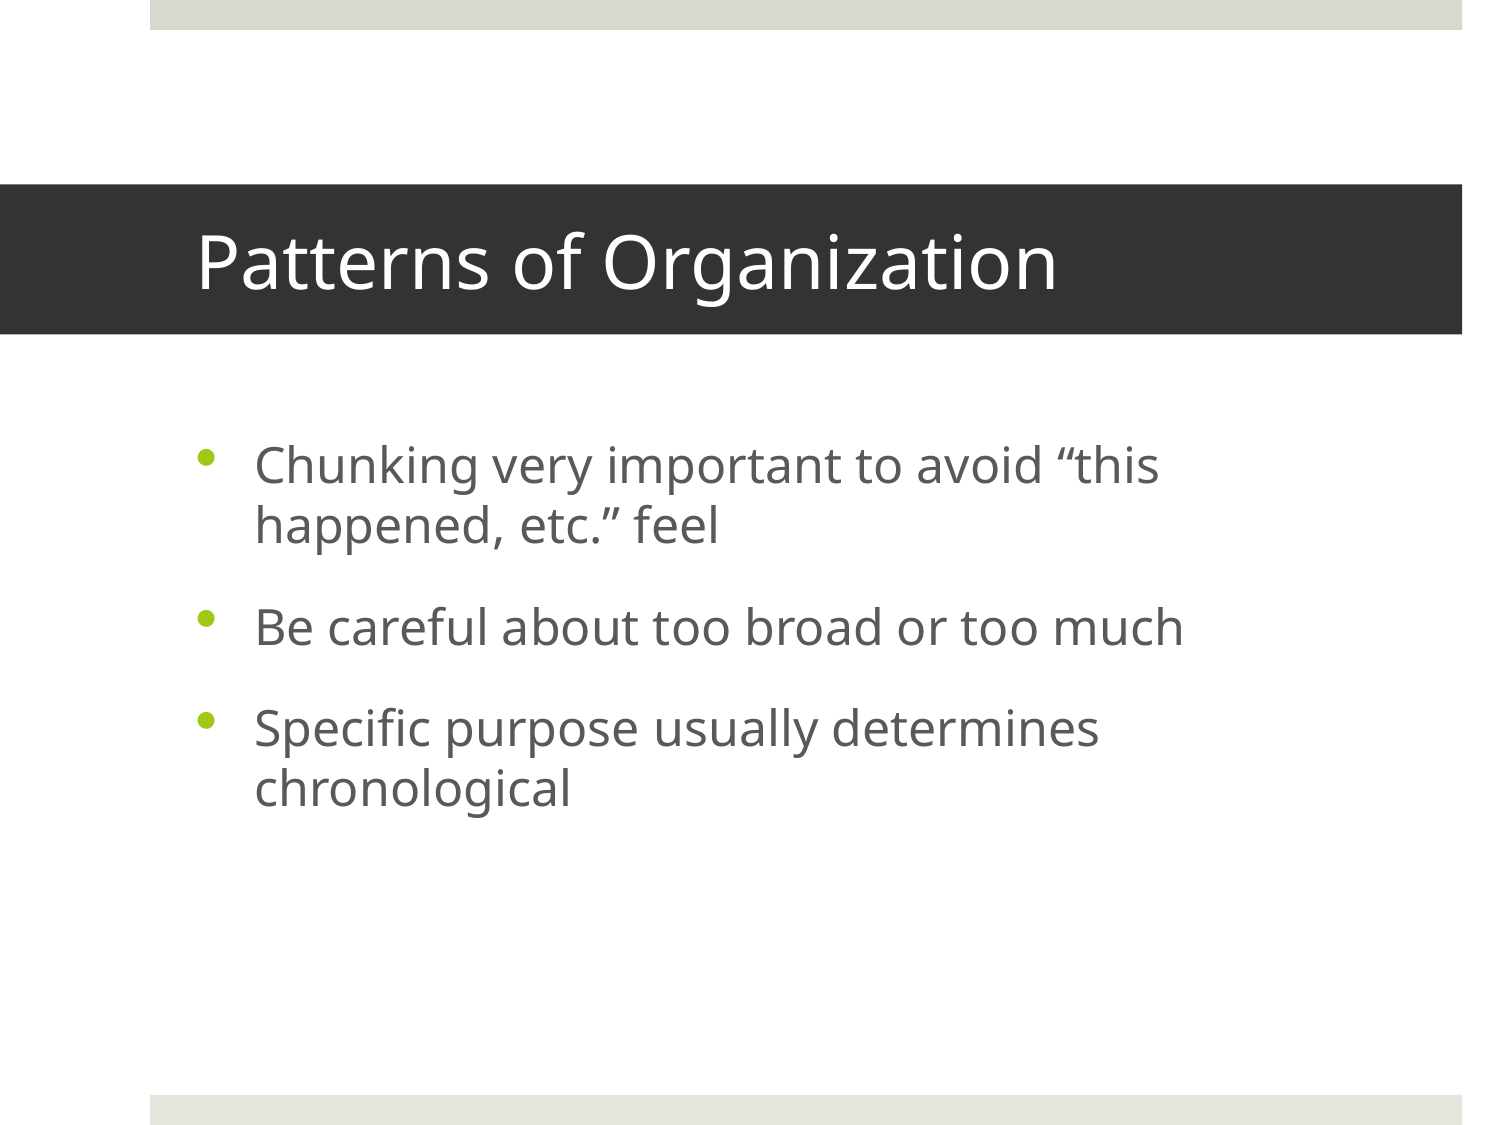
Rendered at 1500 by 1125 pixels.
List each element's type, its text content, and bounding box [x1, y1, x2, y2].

title Patterns of Organization [0, 184, 1463, 335]
list Chunking very important to avoid “this happened, etc.” feel Be careful about too broad or too much Specific purpose usually determines chronological [182, 425, 1432, 1028]
